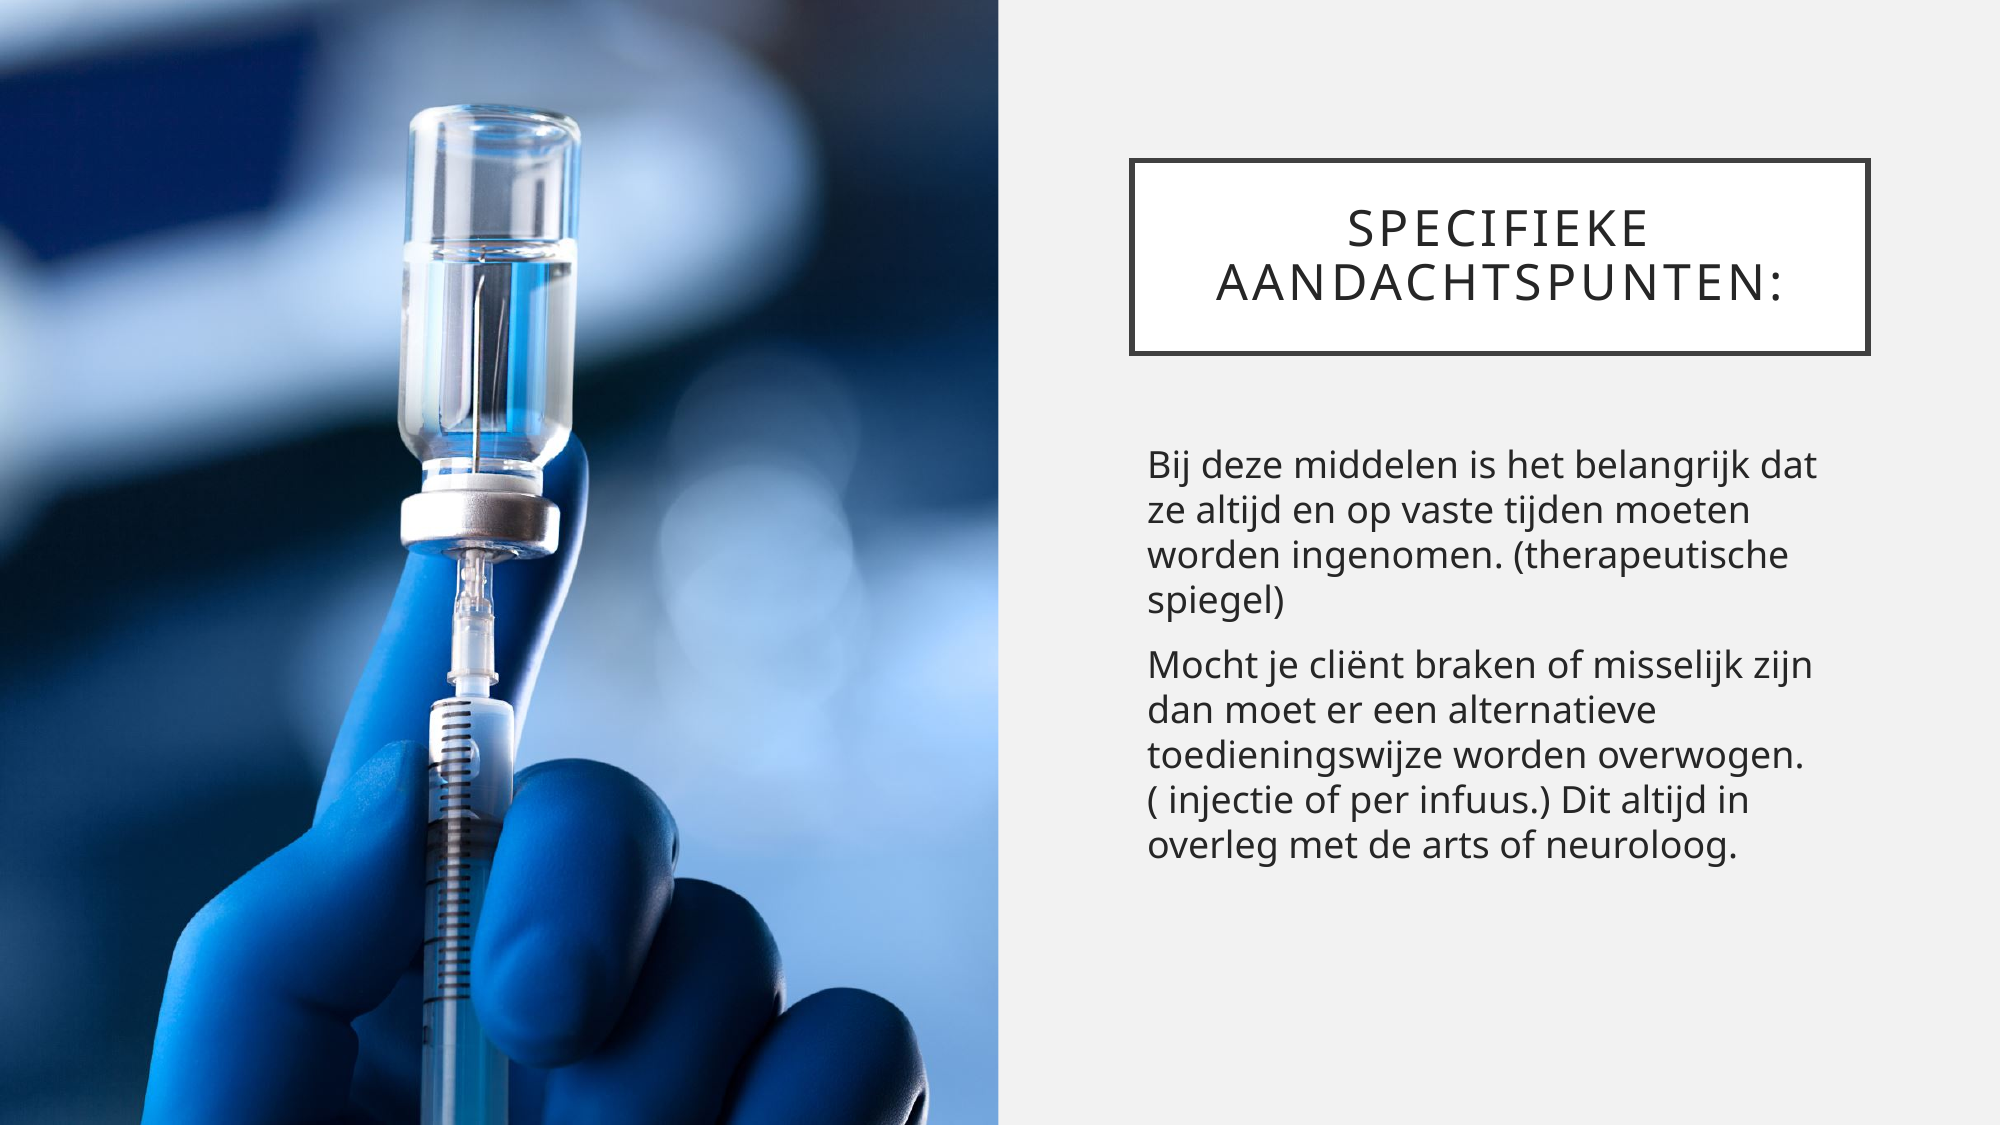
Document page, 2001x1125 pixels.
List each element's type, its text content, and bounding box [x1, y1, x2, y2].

picture [0, 0, 999, 1125]
title Specifieke aandachtspunten: [1129, 158, 1871, 356]
list Bij deze middelen is het belangrijk dat ze altijd en op vaste tijden moeten worden ingenomen. (therapeutische spiegel) Mocht je cliënt braken of misselijk zijn dan moet er een alternatieve toedieningswijze worden overwogen. ( injectie of per infuus.) Dit altijd in overleg met de arts of neuroloog. [1132, 433, 1868, 968]
